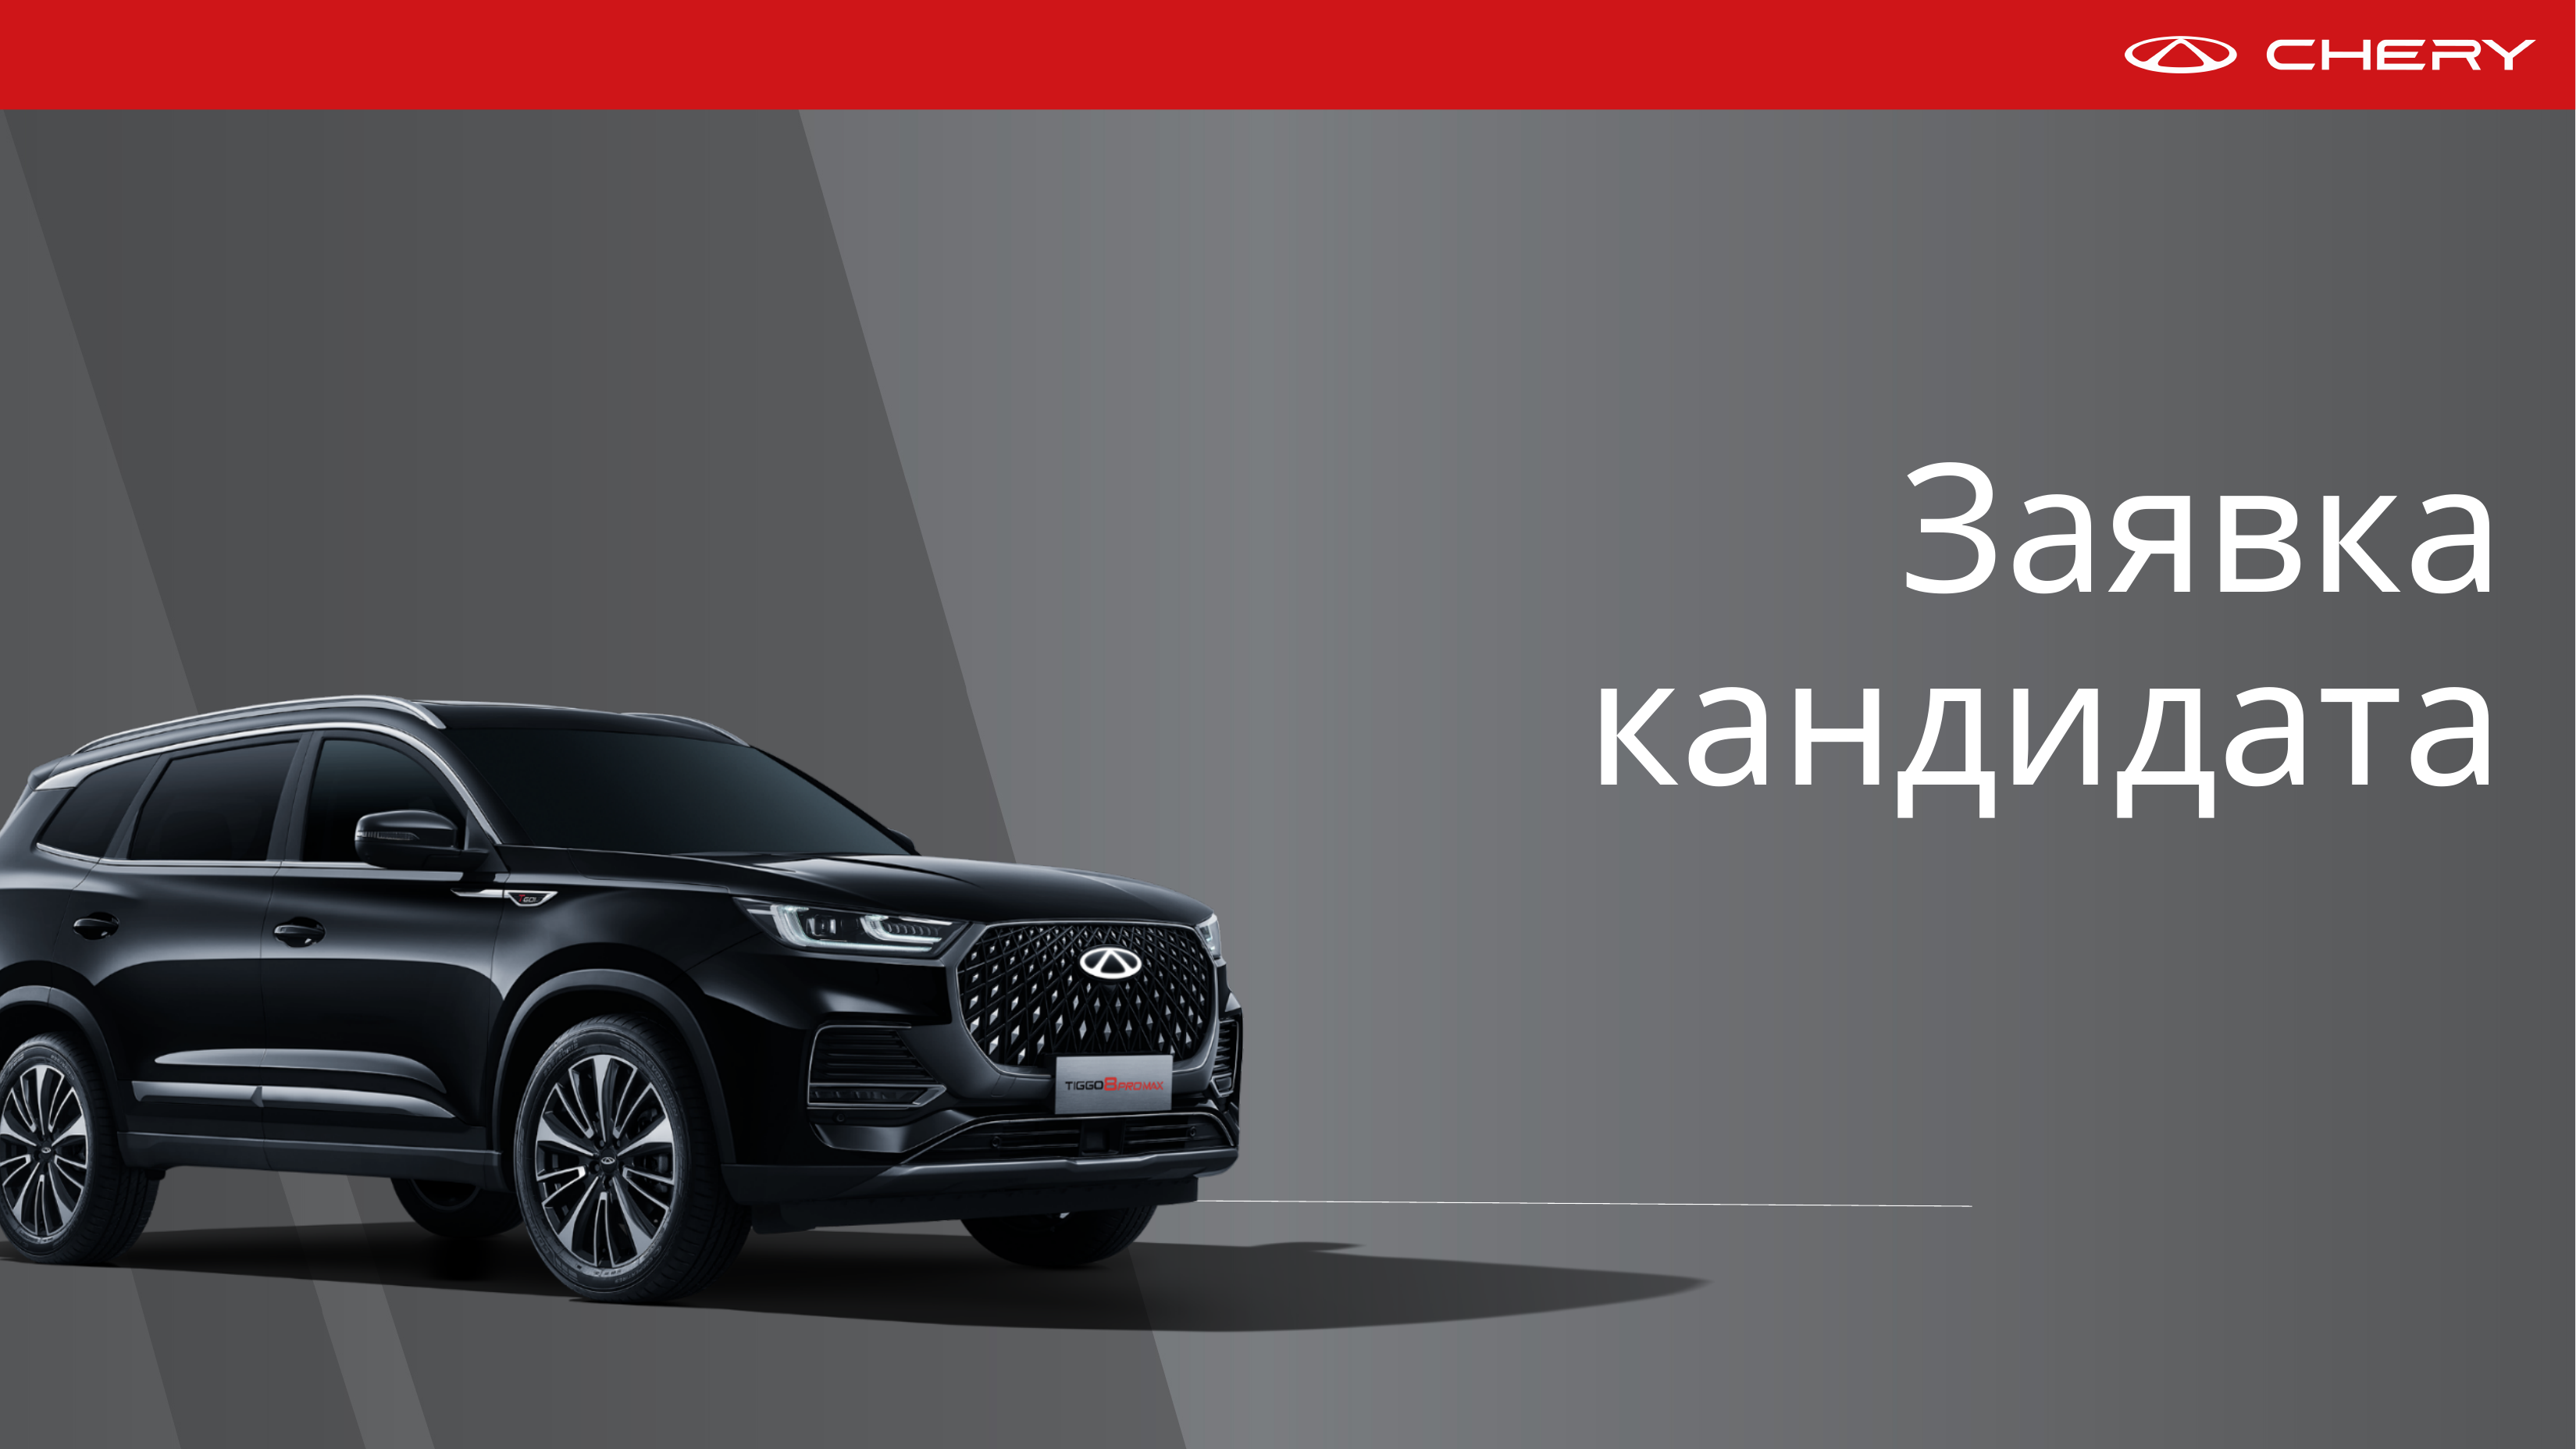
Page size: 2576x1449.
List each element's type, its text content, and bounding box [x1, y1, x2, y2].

picture [0, 110, 2576, 1449]
picture [2125, 36, 2536, 73]
title Заявка кандидата [937, 536, 2516, 830]
